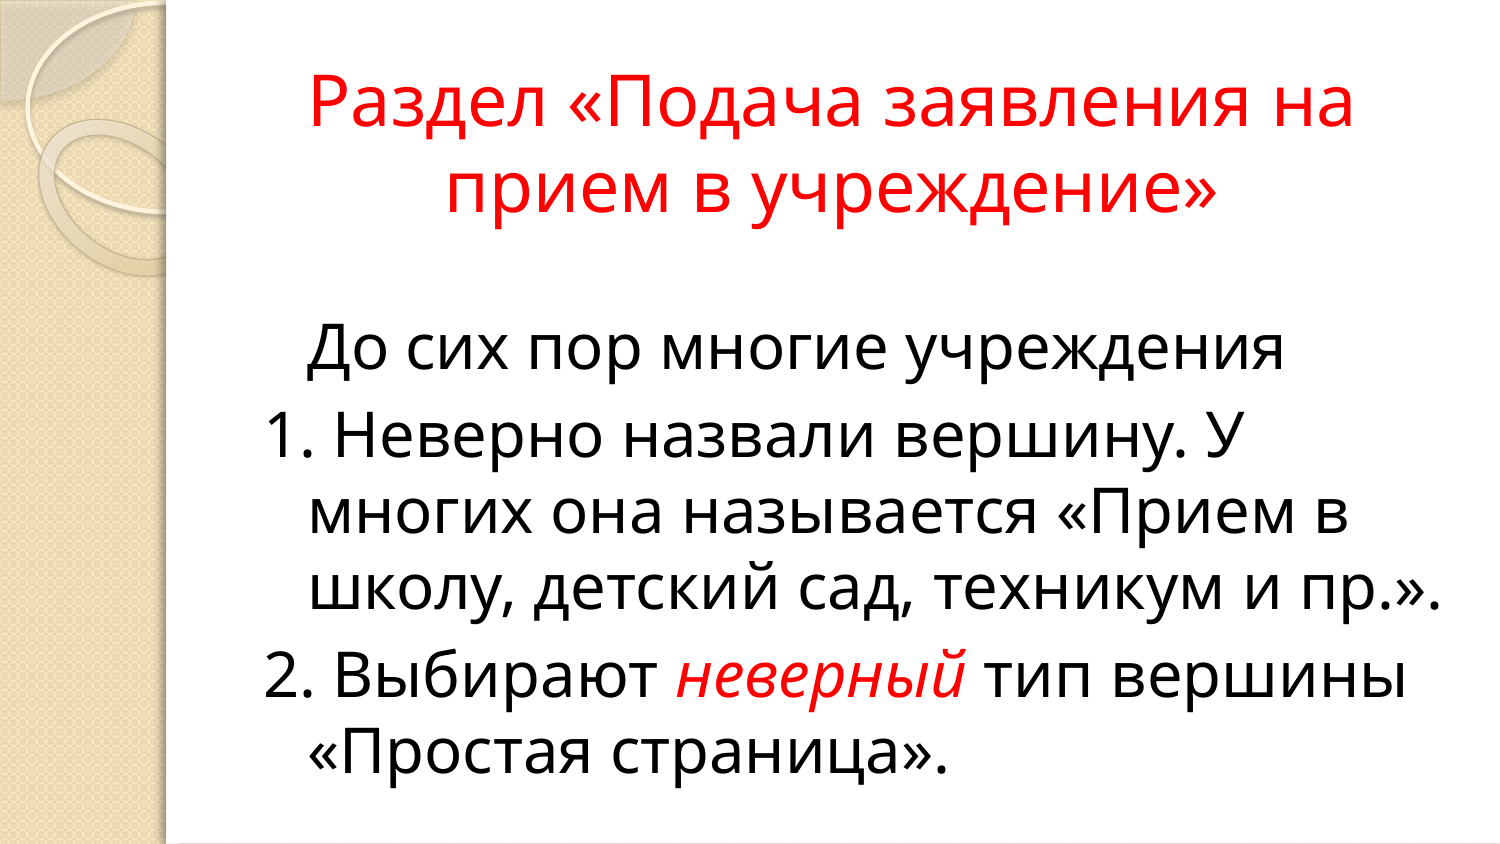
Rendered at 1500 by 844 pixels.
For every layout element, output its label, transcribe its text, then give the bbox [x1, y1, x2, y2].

title Раздел «Подача заявления на прием в учреждение» [199, 46, 1465, 235]
list До сих пор многие учреждения 1. Неверно назвали вершину. У многих она называется «Прием в школу, детский сад, техникум и пр.». 2. Выбирают неверный тип вершины «Простая страница». [235, 222, 1466, 809]
